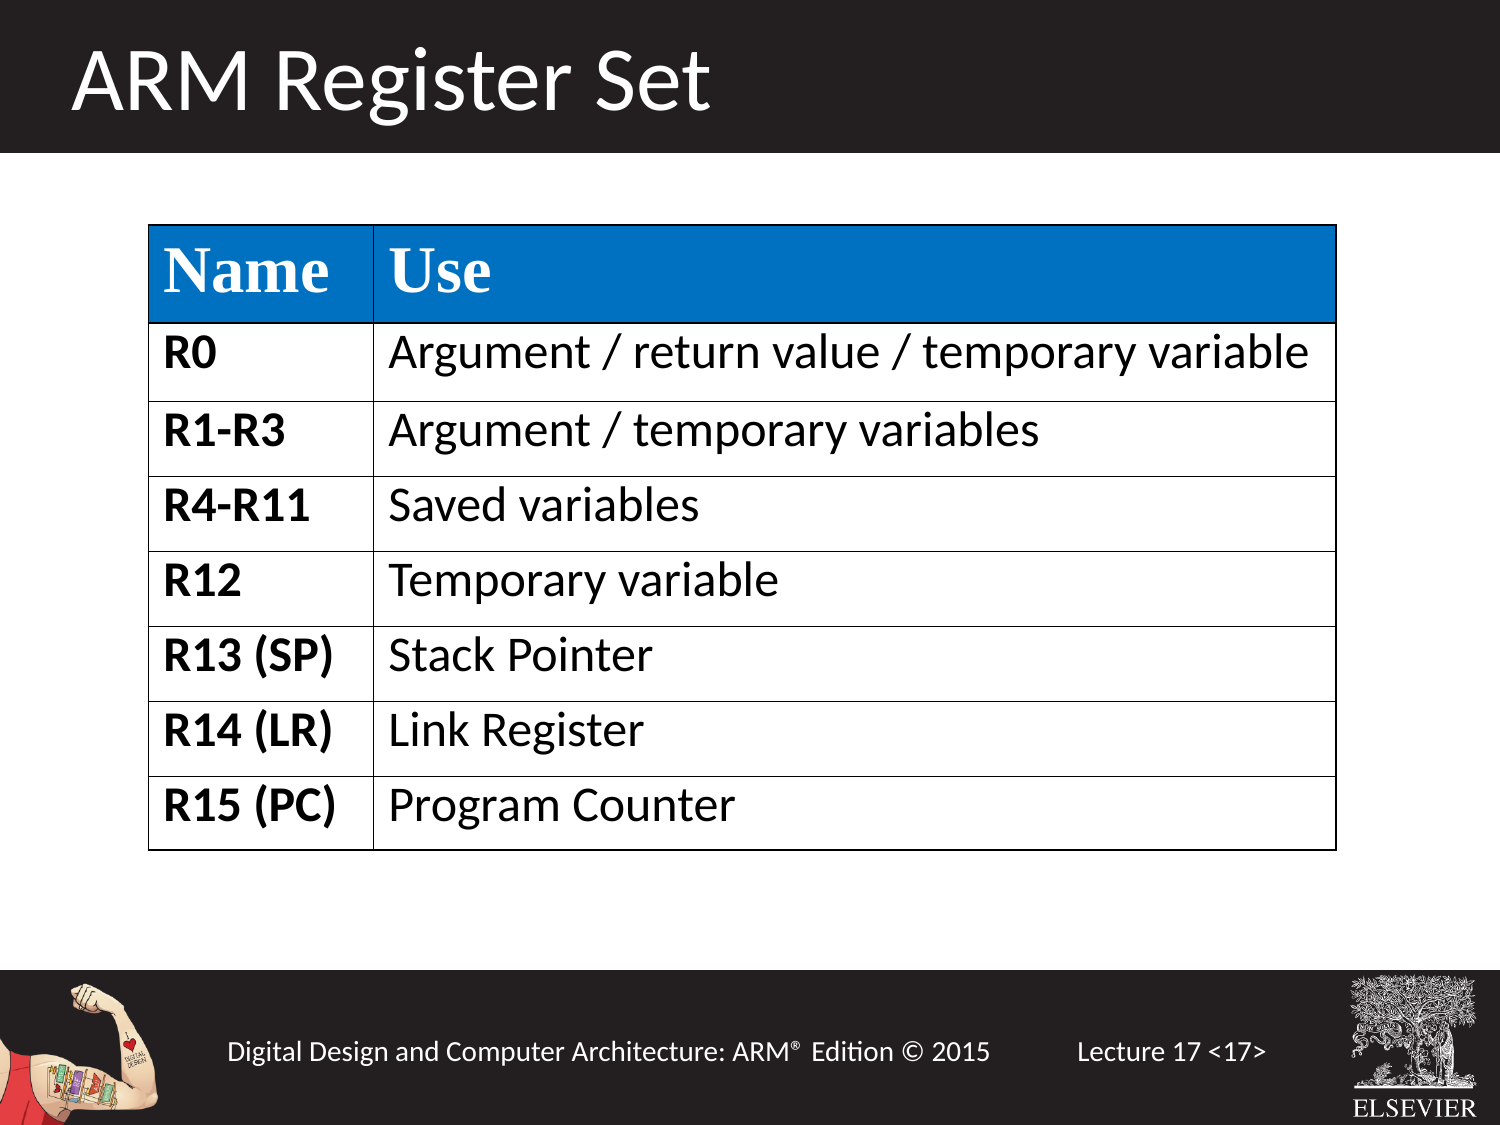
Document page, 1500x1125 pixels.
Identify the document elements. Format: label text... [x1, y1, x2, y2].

text_box ARM Register Set [56, 11, 1357, 136]
table_cell Stack Pointer [374, 627, 1335, 701]
table_cell Argument / temporary variables [374, 402, 1335, 476]
table_cell R0 [149, 324, 373, 401]
table_cell R13 (SP) [149, 627, 373, 701]
table_cell R4-R11 [149, 477, 373, 551]
table_cell R1-R3 [149, 402, 373, 476]
table_cell R14 (LR) [149, 702, 373, 776]
table_cell Link Register [374, 702, 1335, 776]
table_cell R15 (PC) [149, 777, 373, 849]
table_cell Temporary variable [374, 552, 1335, 626]
table_header Name [149, 226, 373, 322]
table_cell R12 [149, 552, 373, 626]
table_cell Program Counter [374, 777, 1335, 849]
picture [0, 979, 163, 1125]
table_cell Argument / return value / temporary variable [374, 324, 1335, 401]
table_cell Saved variables [374, 477, 1335, 551]
table_header Use [374, 226, 1335, 322]
picture [1350, 974, 1477, 1117]
